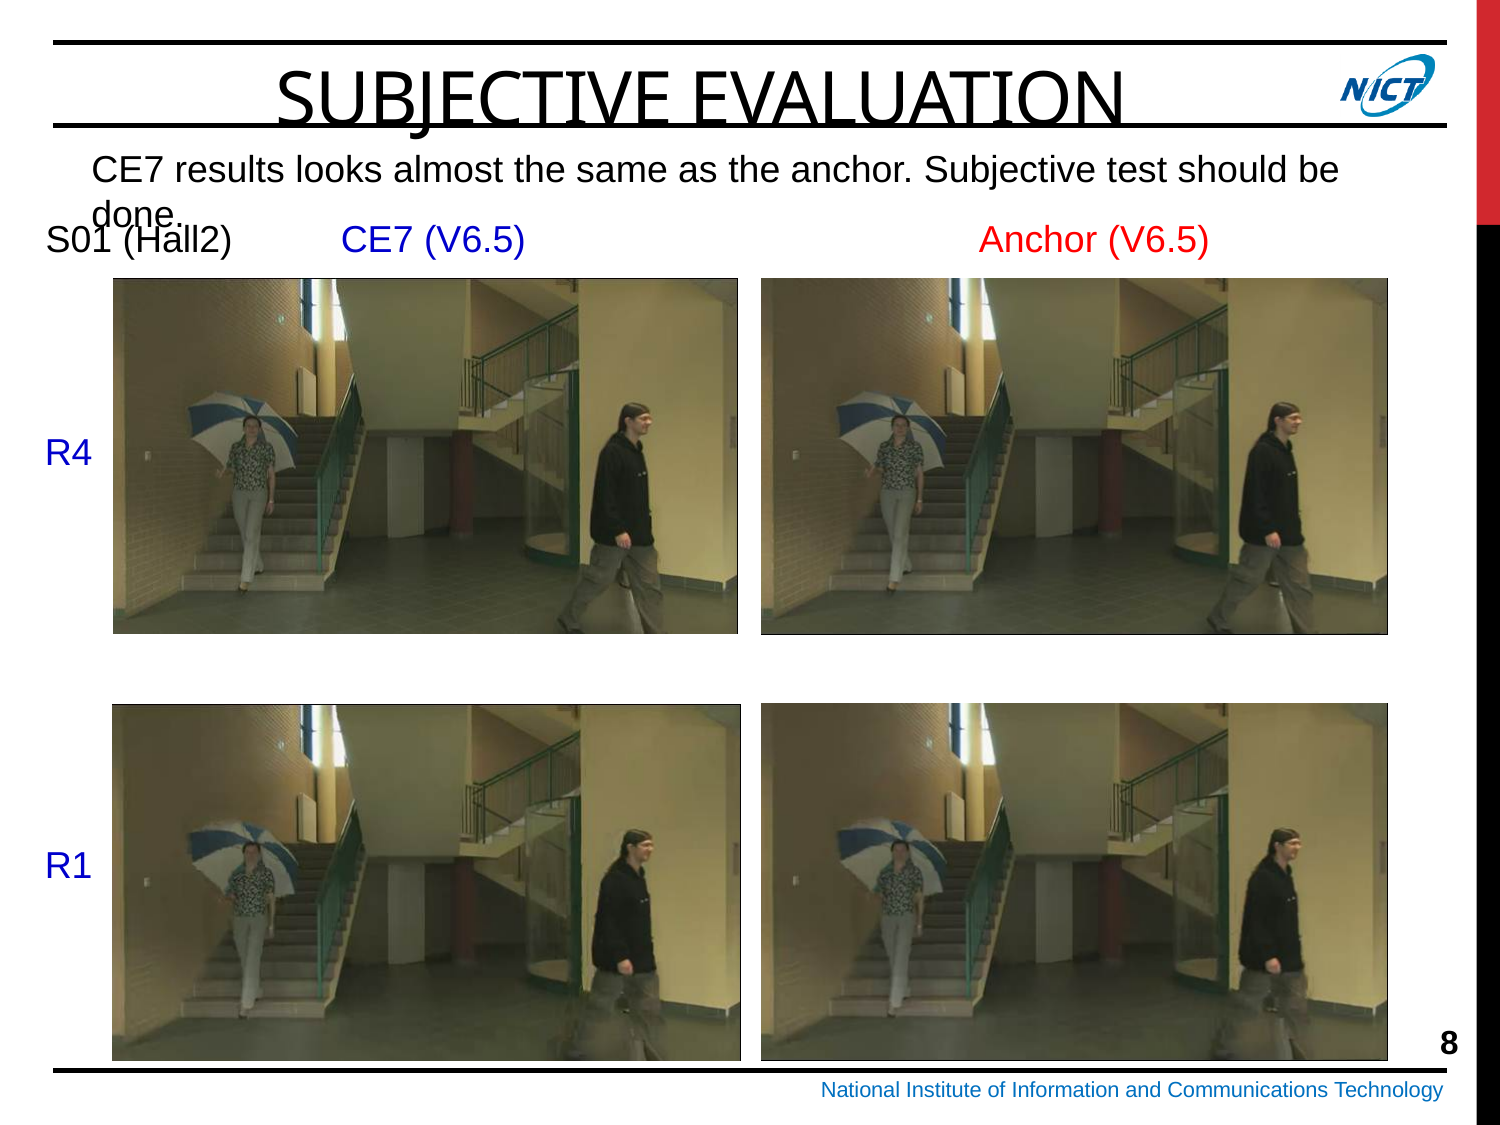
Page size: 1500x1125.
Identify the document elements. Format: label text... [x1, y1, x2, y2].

text_box CE7 results looks almost the same as the anchor. Subjective test should be done. [76, 137, 1459, 242]
picture [1340, 54, 1435, 117]
text_box S01 (Hall2) [30, 208, 248, 268]
text_box CE7 (V6.5) [325, 208, 541, 268]
picture [113, 278, 739, 634]
picture [111, 703, 742, 1062]
text_box R4 [30, 420, 108, 481]
slide_number 8 [1411, 1011, 1474, 1072]
text_box Subjective evaluation [64, 42, 1340, 149]
picture [761, 703, 1389, 1061]
picture [761, 278, 1389, 635]
text_box R1 [30, 834, 108, 894]
text_box Anchor (V6.5) [964, 208, 1225, 268]
